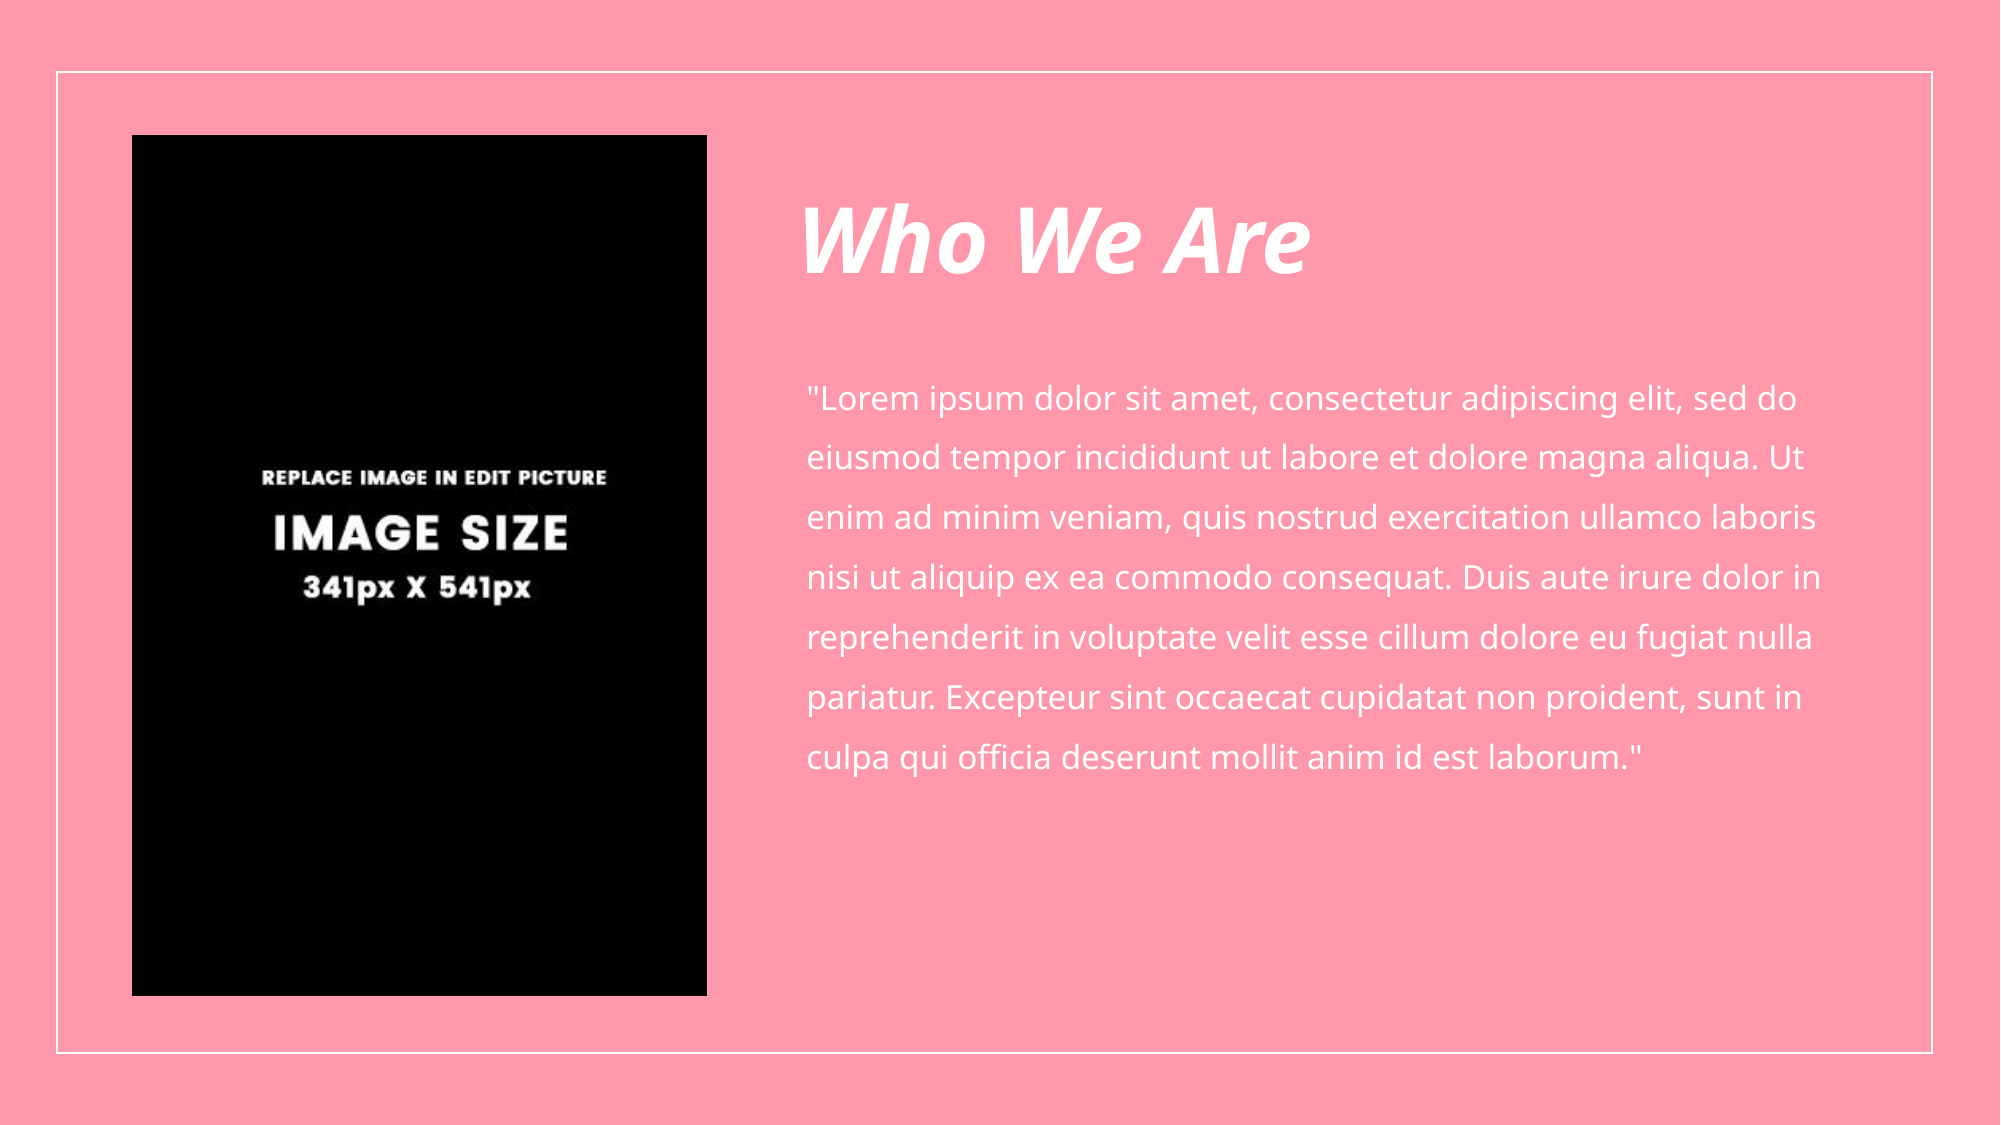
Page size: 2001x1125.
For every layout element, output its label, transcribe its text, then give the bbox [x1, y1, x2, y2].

picture [132, 135, 708, 996]
text_box [56, 71, 1932, 1053]
text_box "Lorem ipsum dolor sit amet, consectetur adipiscing elit, sed do eiusmod tempor incididunt ut labore et dolore magna aliqua. Ut enim ad minim veniam, quis nostrud exercitation ullamco laboris nisi ut aliquip ex ea commodo consequat. Duis aute irure dolor in reprehenderit in voluptate velit esse cillum dolore eu fugiat nulla pariatur. Excepteur sint occaecat cupidatat non proident, sunt in culpa qui officia deserunt mollit anim id est laborum." [791, 349, 1848, 910]
text_box Who We Are [782, 173, 1336, 301]
